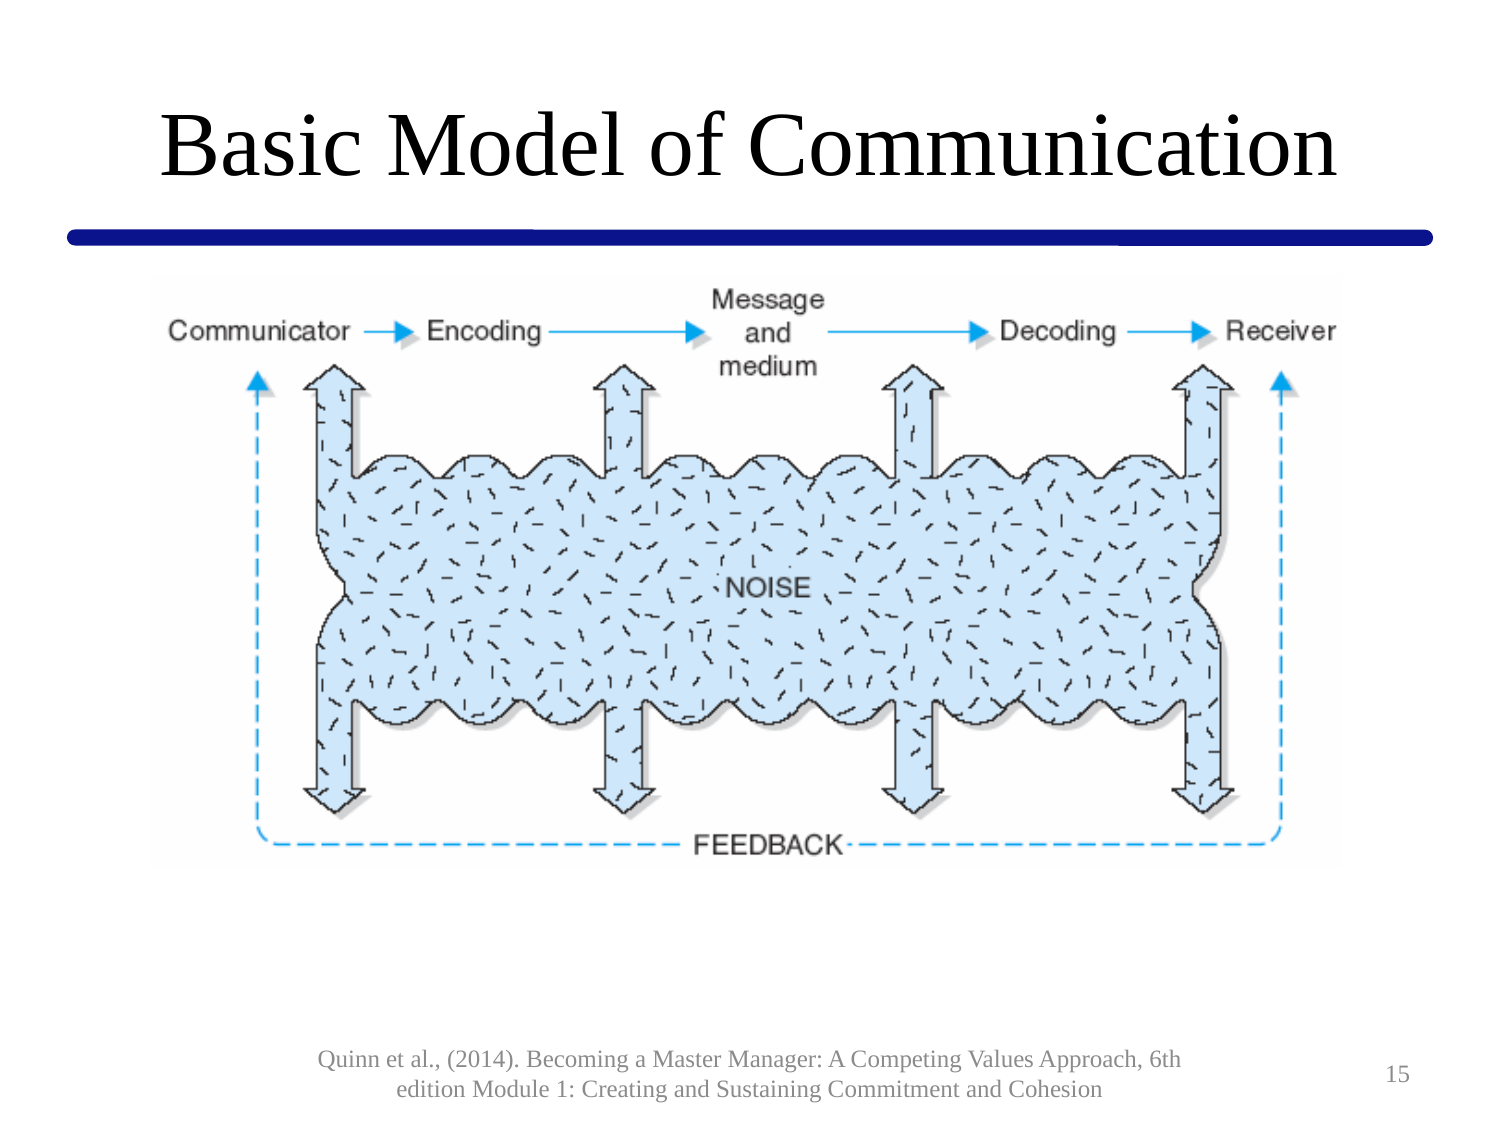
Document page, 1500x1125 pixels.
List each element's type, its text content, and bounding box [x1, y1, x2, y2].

title Basic Model of Communication [75, 45, 1425, 233]
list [149, 274, 1342, 869]
slide_number 15 [1074, 1042, 1425, 1103]
footer Quinn et al., (2014). Becoming a Master Manager: A Competing Values Approach, 6th edition Module 1: Creating and Sustaining Commitment and Cohesion [275, 1042, 1074, 1103]
